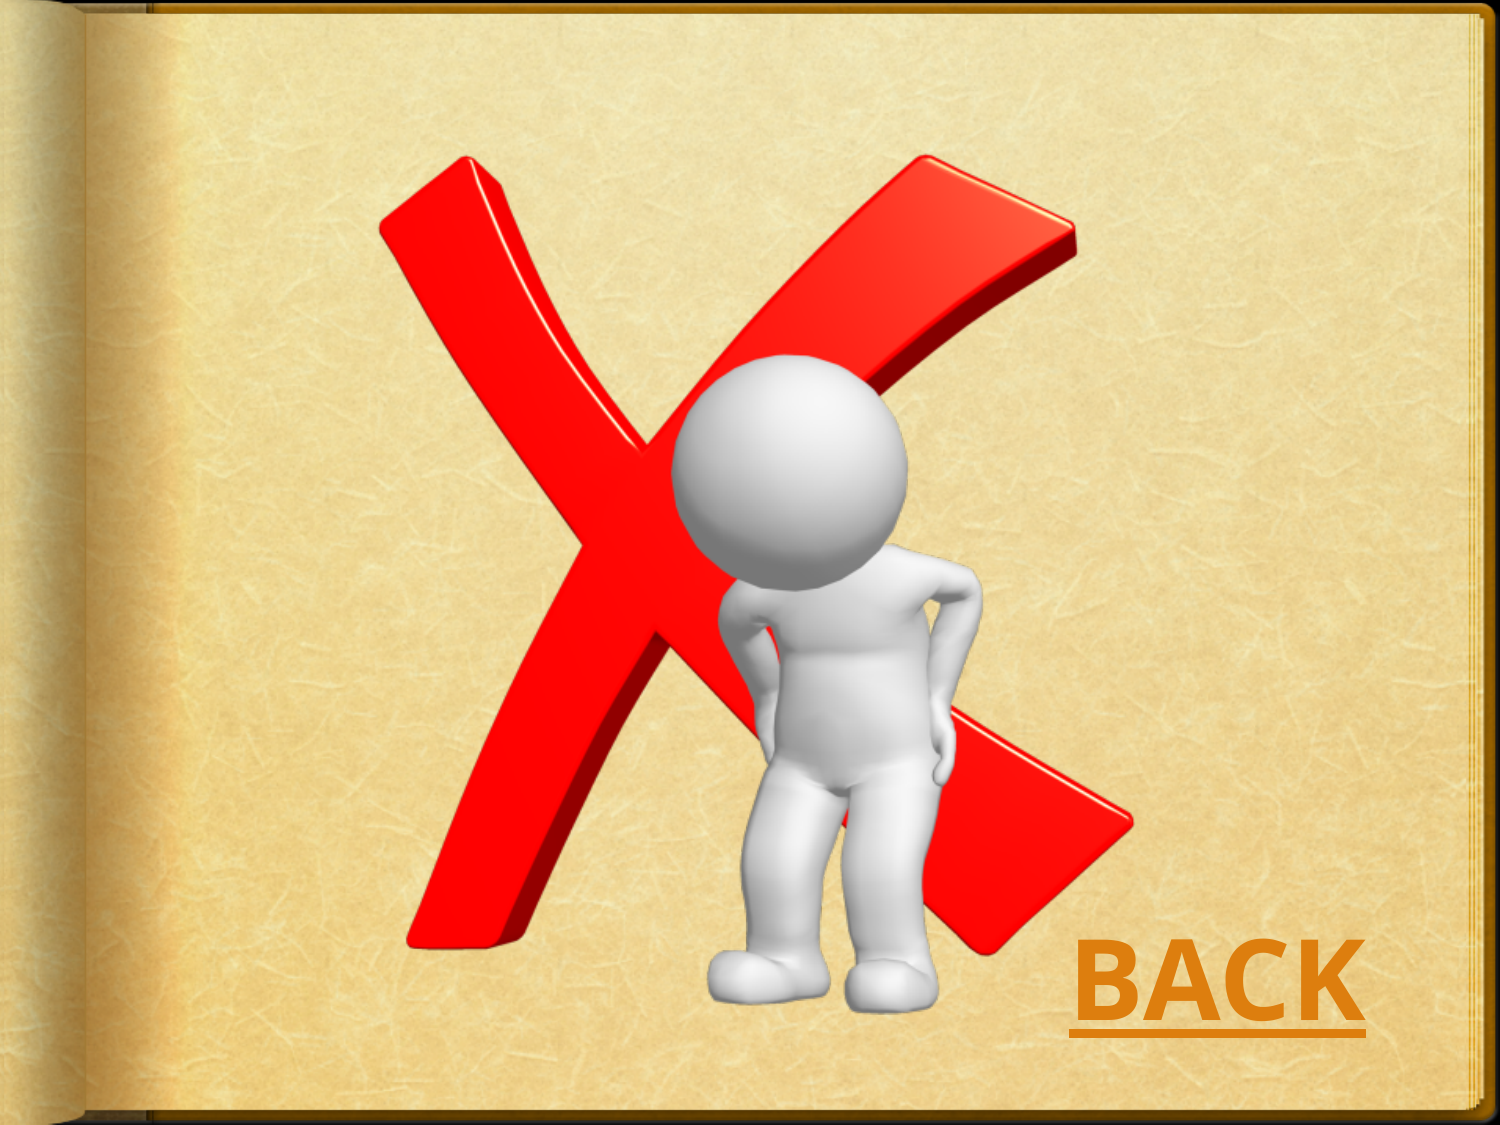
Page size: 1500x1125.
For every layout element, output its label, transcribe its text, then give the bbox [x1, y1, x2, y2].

text_box Back [1053, 900, 1381, 1069]
picture [0, 0, 1500, 1125]
